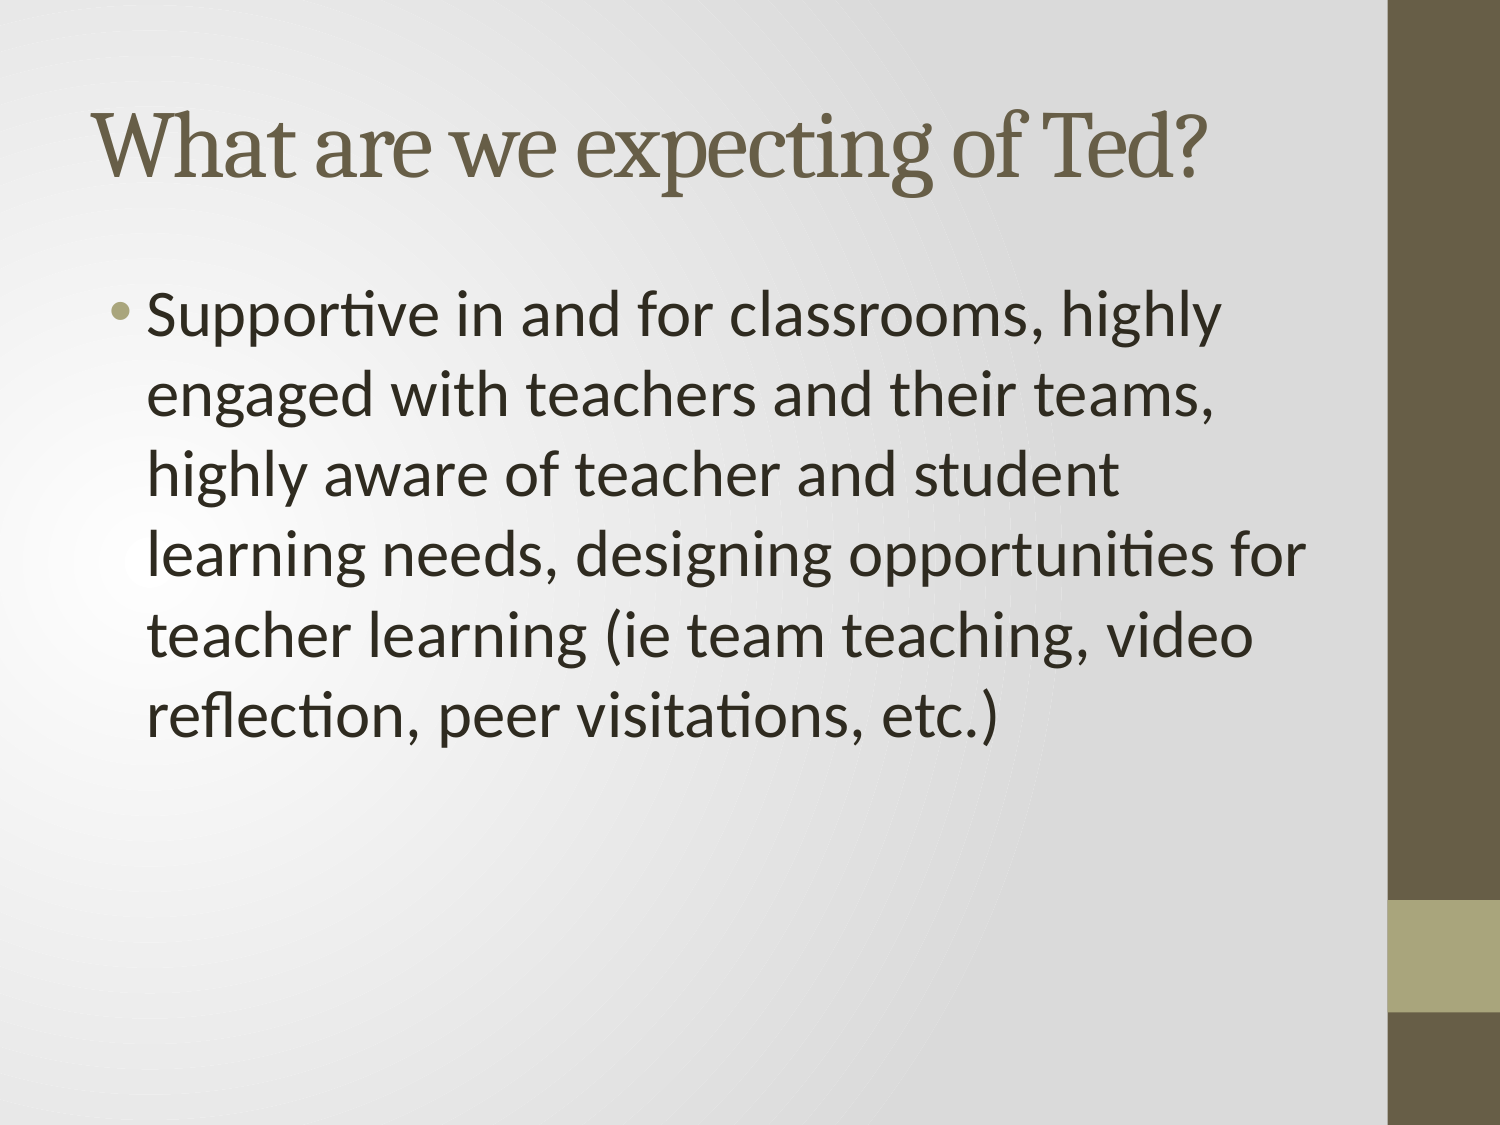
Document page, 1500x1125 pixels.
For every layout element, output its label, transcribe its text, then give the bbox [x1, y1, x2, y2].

title What are we expecting of Ted? [75, 45, 1325, 233]
list Supportive in and for classrooms, highly engaged with teachers and their teams, highly aware of teacher and student learning needs, designing opportunities for teacher learning (ie team teaching, video reflection, peer visitations, etc.) [75, 262, 1325, 1050]
